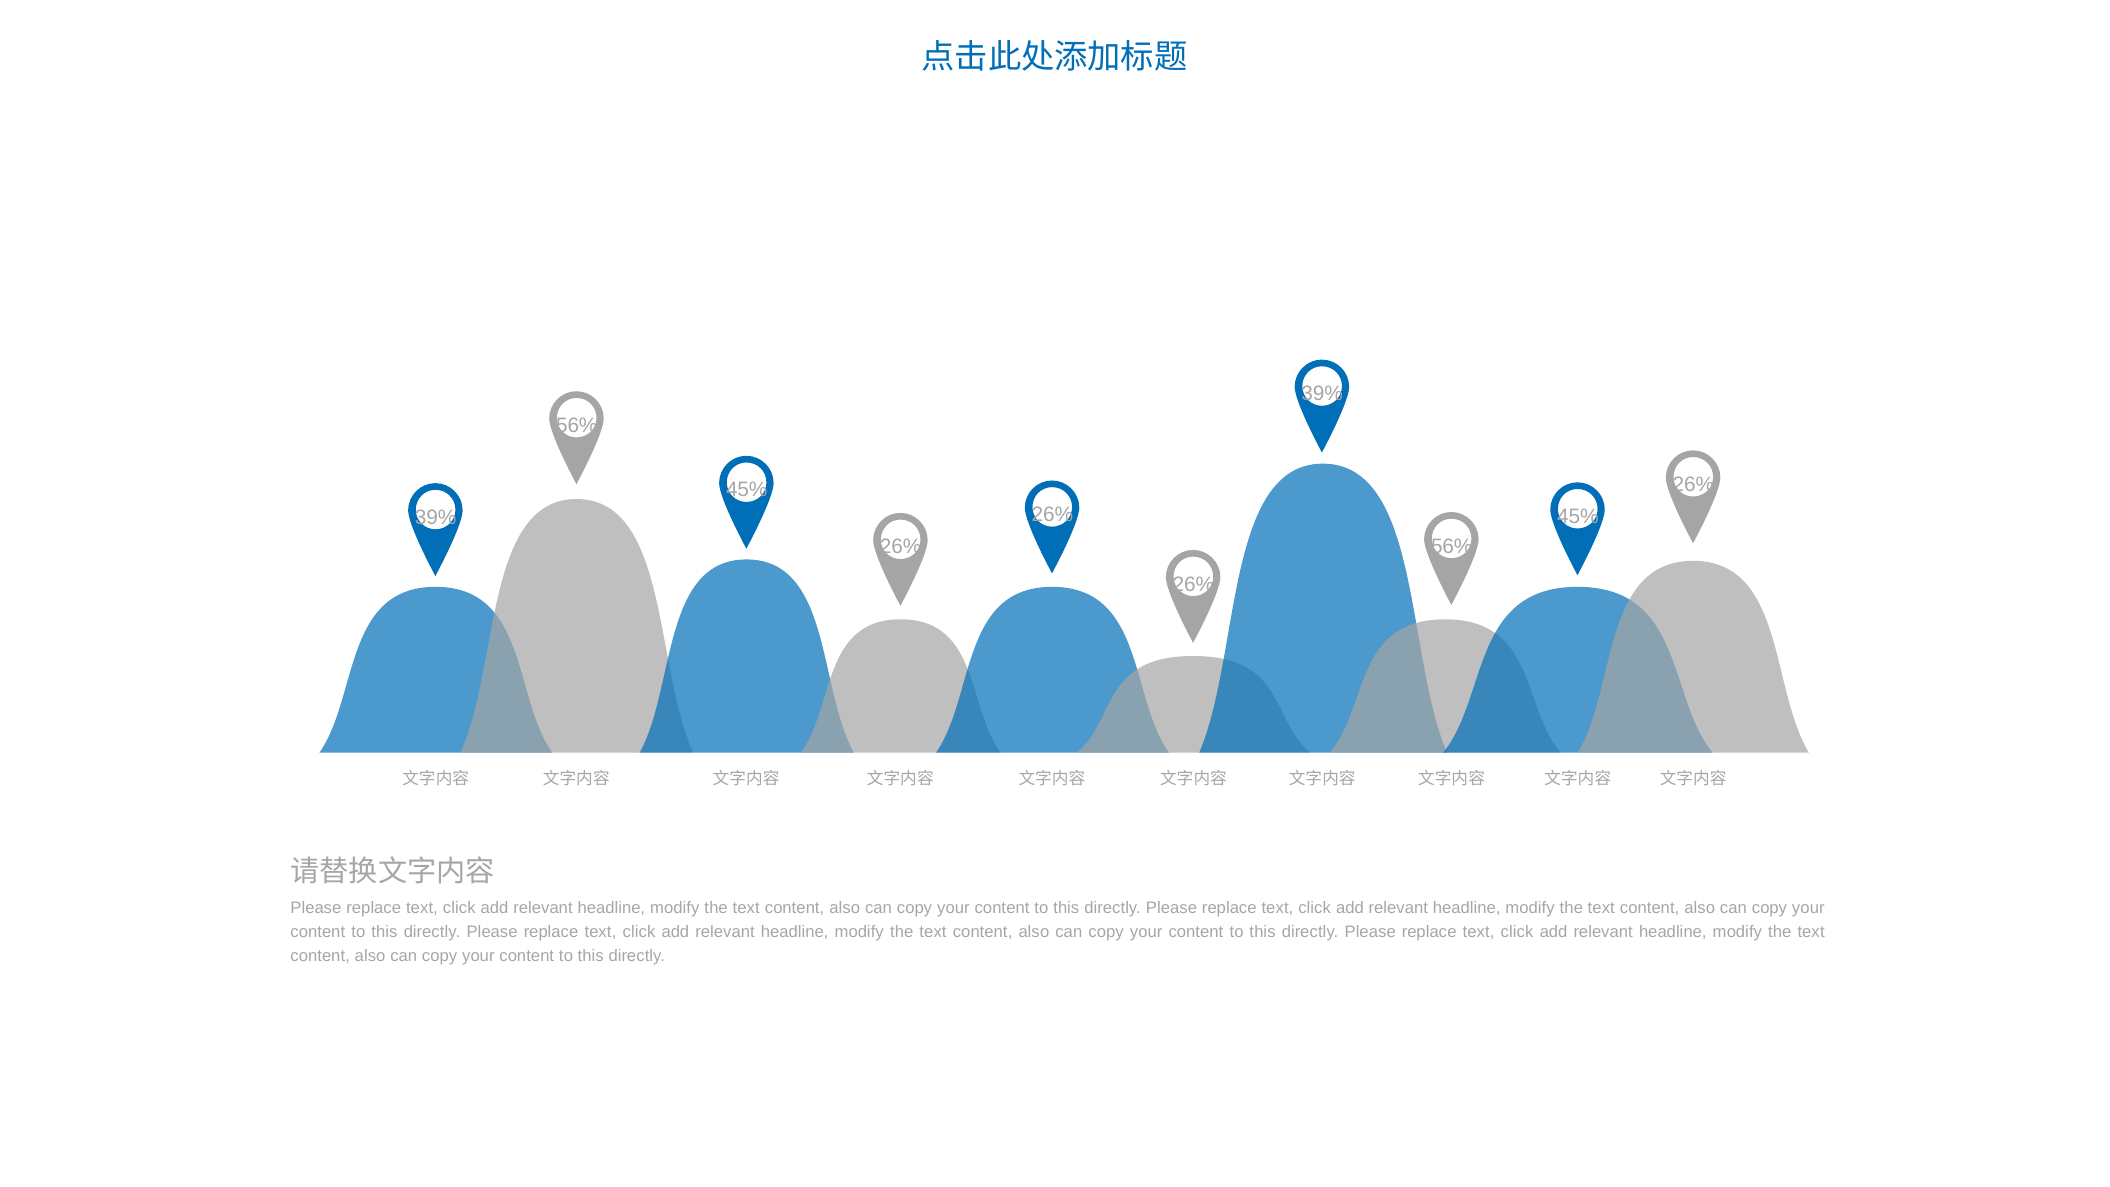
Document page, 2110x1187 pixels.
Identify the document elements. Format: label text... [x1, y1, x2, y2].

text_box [1077, 656, 1199, 796]
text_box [1199, 463, 1448, 796]
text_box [864, 512, 937, 606]
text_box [935, 586, 1169, 796]
text_box Please replace text, click add relevant headline, modify the text content, also can copy your content to this directly. Please replace text, click add relevant headline, modify the text content, also can copy your content to this directly. Please replace text, click add relevant headline, modify the text content, also can copy your content to this directly. Please replace text, click add relevant headline, modify the text content, also can copy your content to this directly. [290, 892, 1828, 965]
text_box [1448, 511, 1488, 586]
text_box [710, 455, 783, 549]
text_box 点击此处添加标题 [899, 27, 1210, 86]
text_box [1286, 359, 1359, 453]
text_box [399, 483, 472, 577]
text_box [1329, 619, 1443, 796]
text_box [540, 391, 613, 485]
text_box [1657, 450, 1730, 544]
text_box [639, 559, 854, 796]
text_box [1016, 480, 1089, 574]
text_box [319, 586, 553, 798]
text_box 请替换文字内容 [290, 845, 506, 888]
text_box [1541, 482, 1614, 576]
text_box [1157, 549, 1199, 643]
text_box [1443, 586, 1577, 796]
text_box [460, 499, 694, 796]
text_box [800, 619, 935, 796]
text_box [1577, 560, 1809, 796]
